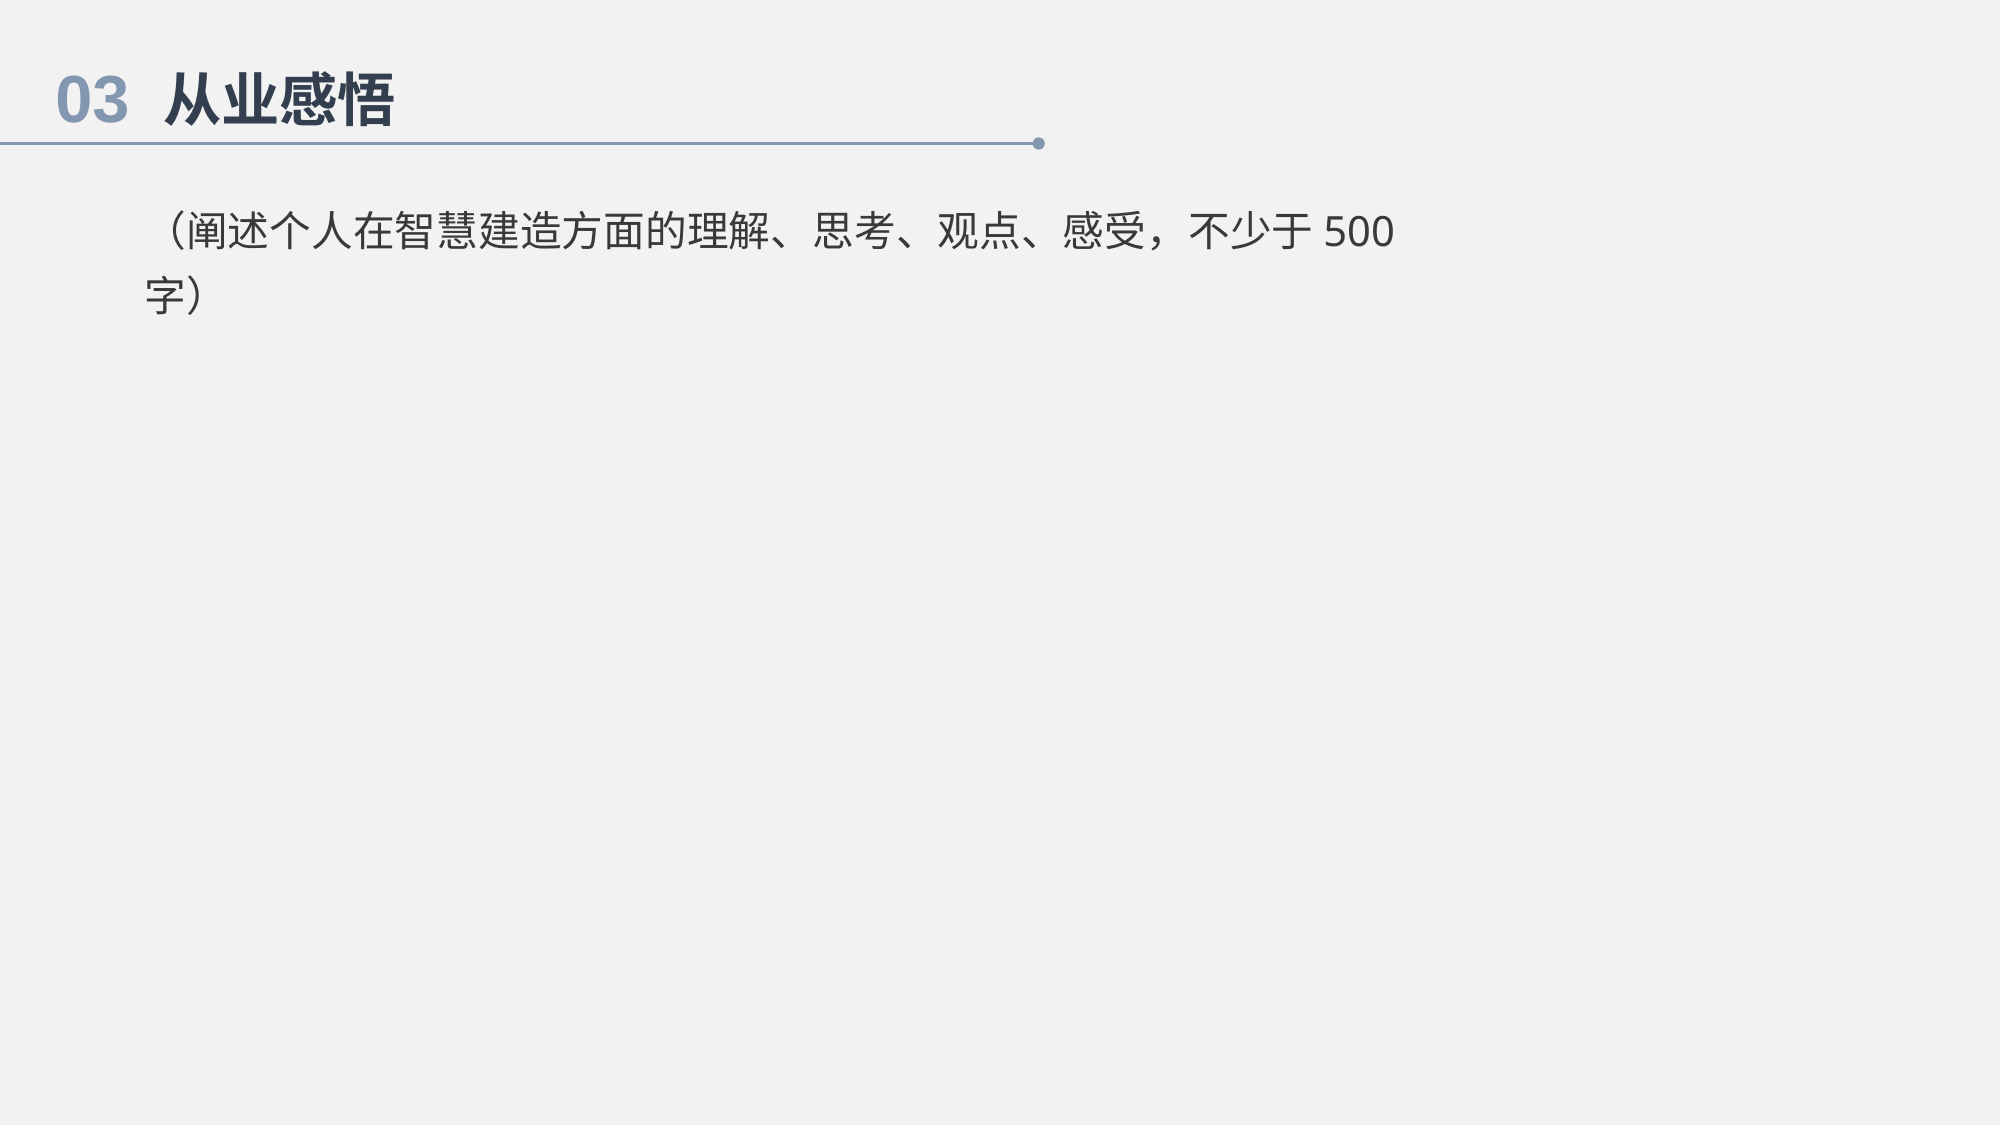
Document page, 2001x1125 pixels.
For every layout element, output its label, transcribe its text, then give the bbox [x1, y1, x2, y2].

text_box 03 [55, 55, 130, 137]
text_box 从业感悟 [148, 55, 787, 141]
text_box （阐述个人在智慧建造方面的理解、思考、观点、感受，不少于500字） [129, 182, 1473, 327]
